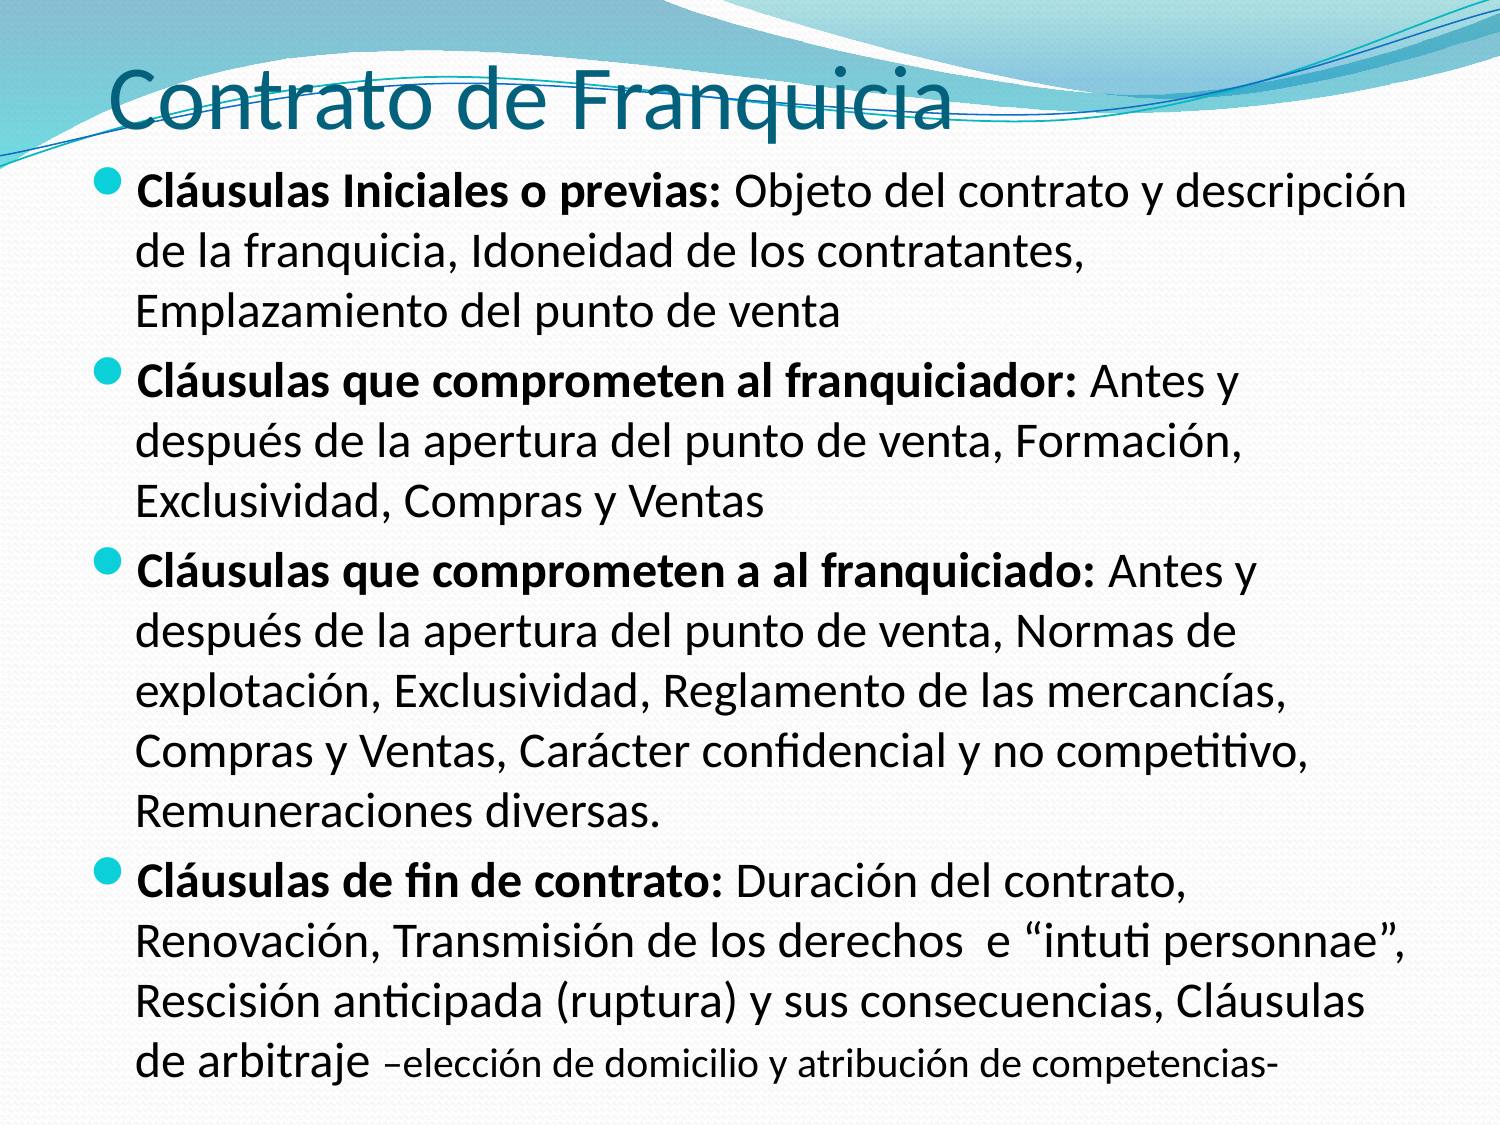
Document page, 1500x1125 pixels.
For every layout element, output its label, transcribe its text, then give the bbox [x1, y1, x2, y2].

list Cláusulas Iniciales o previas: Objeto del contrato y descripción de la franquicia, Idoneidad de los contratantes, Emplazamiento del punto de venta Cláusulas que comprometen al franquiciador: Antes y después de la apertura del punto de venta, Formación, Exclusividad, Compras y Ventas Cláusulas que comprometen a al franquiciado: Antes y después de la apertura del punto de venta, Normas de explotación, Exclusividad, Reglamento de las mercancías, Compras y Ventas, Carácter confidencial y no competitivo, Remuneraciones diversas. Cláusulas de fin de contrato: Duración del contrato, Renovación, Transmisión de los derechos e “intuti personnae”, Rescisión anticipada (ruptura) y sus consecuencias, Cláusulas de arbitraje –elección de domicilio y atribución de competencias- [75, 149, 1425, 870]
title Contrato de Franquicia [108, 0, 1459, 148]
